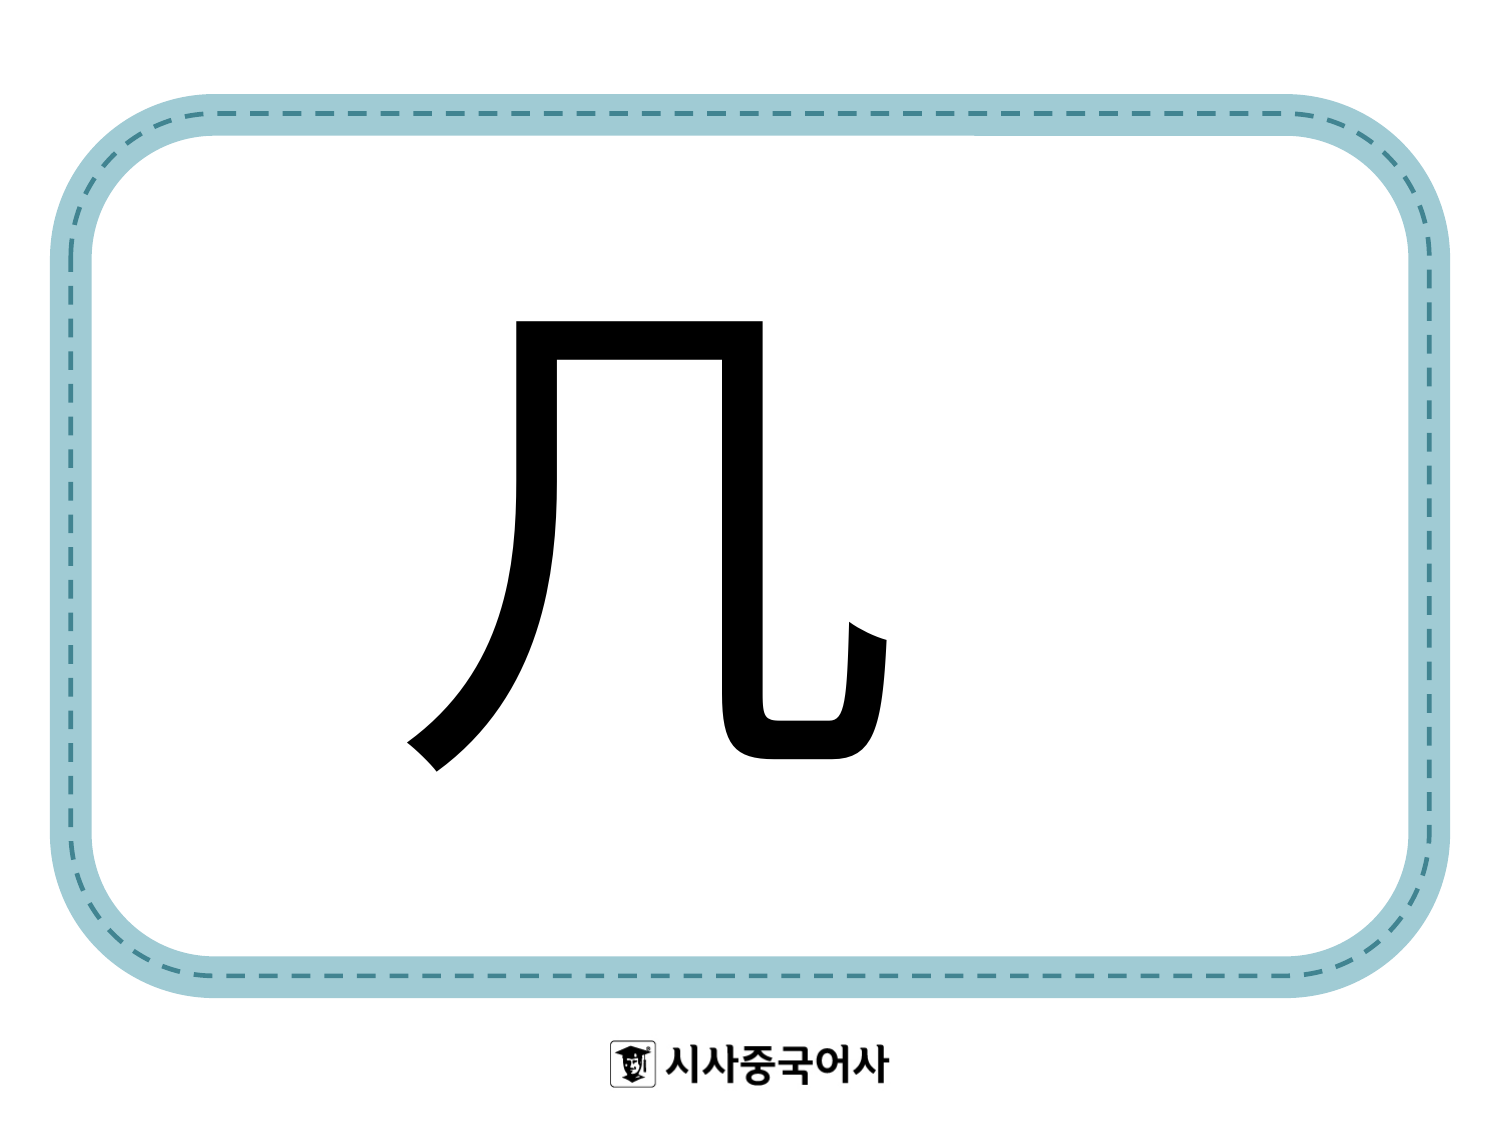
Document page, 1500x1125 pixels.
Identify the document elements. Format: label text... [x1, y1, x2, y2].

text_box 几 [145, 189, 1354, 853]
picture [602, 1034, 898, 1094]
